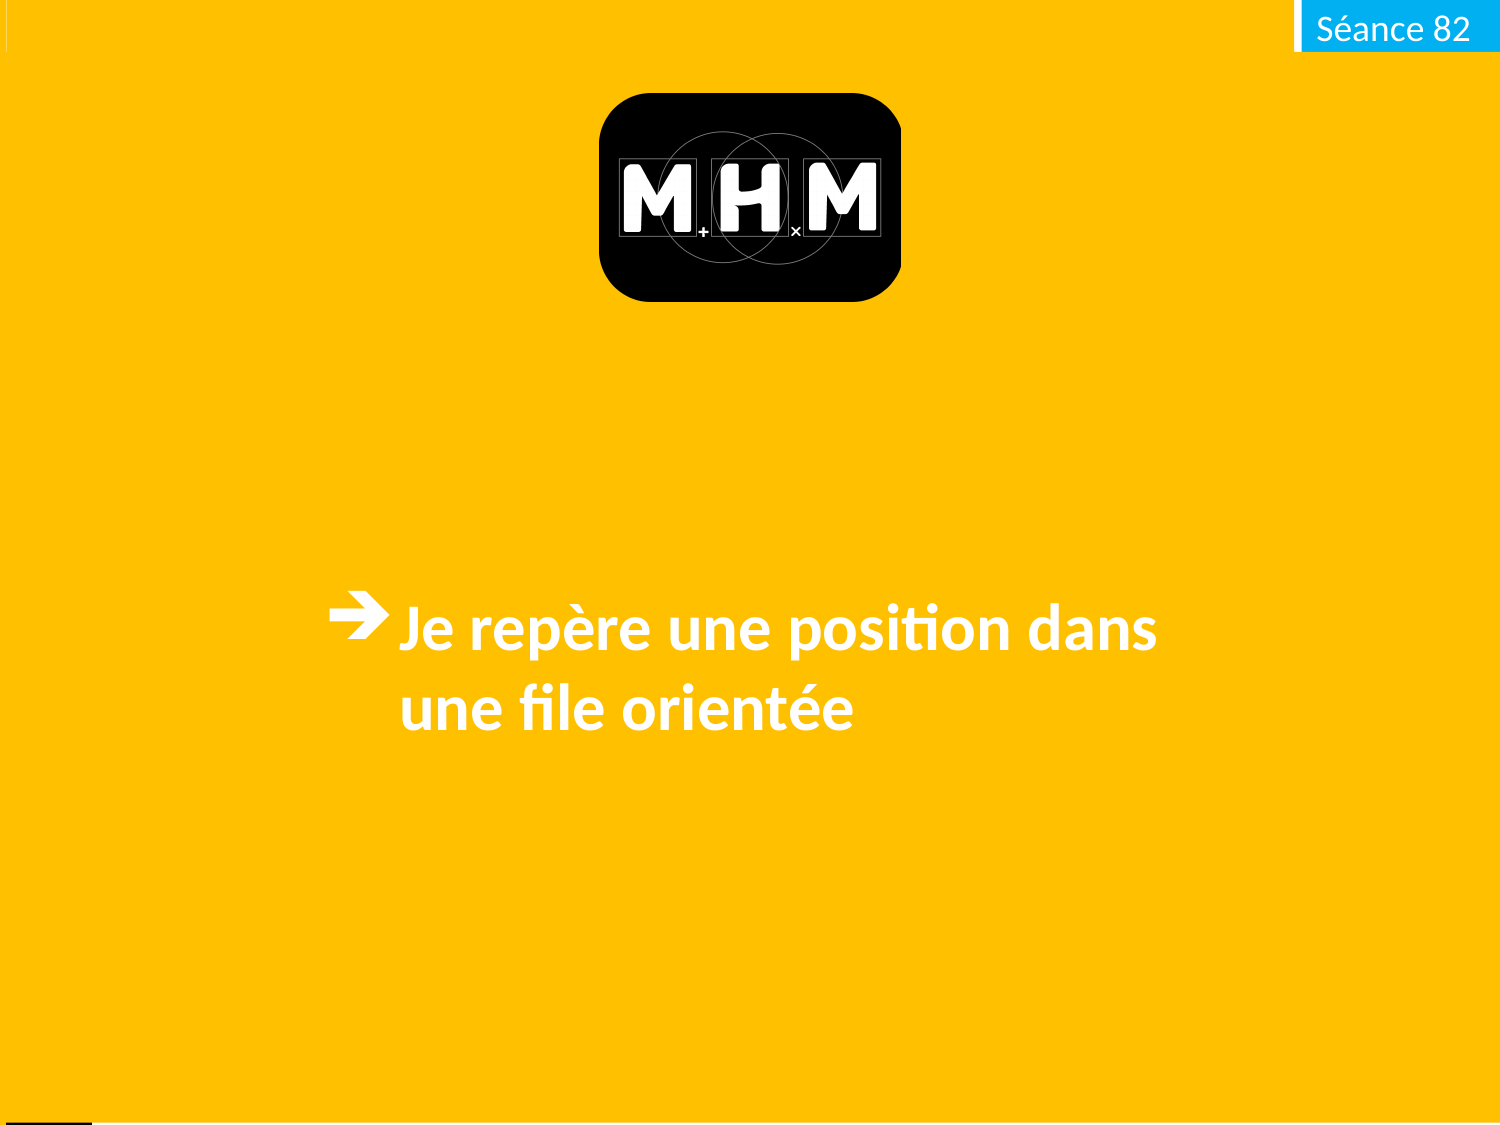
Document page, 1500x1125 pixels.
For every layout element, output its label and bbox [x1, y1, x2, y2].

text_box [0, 51, 1500, 1123]
